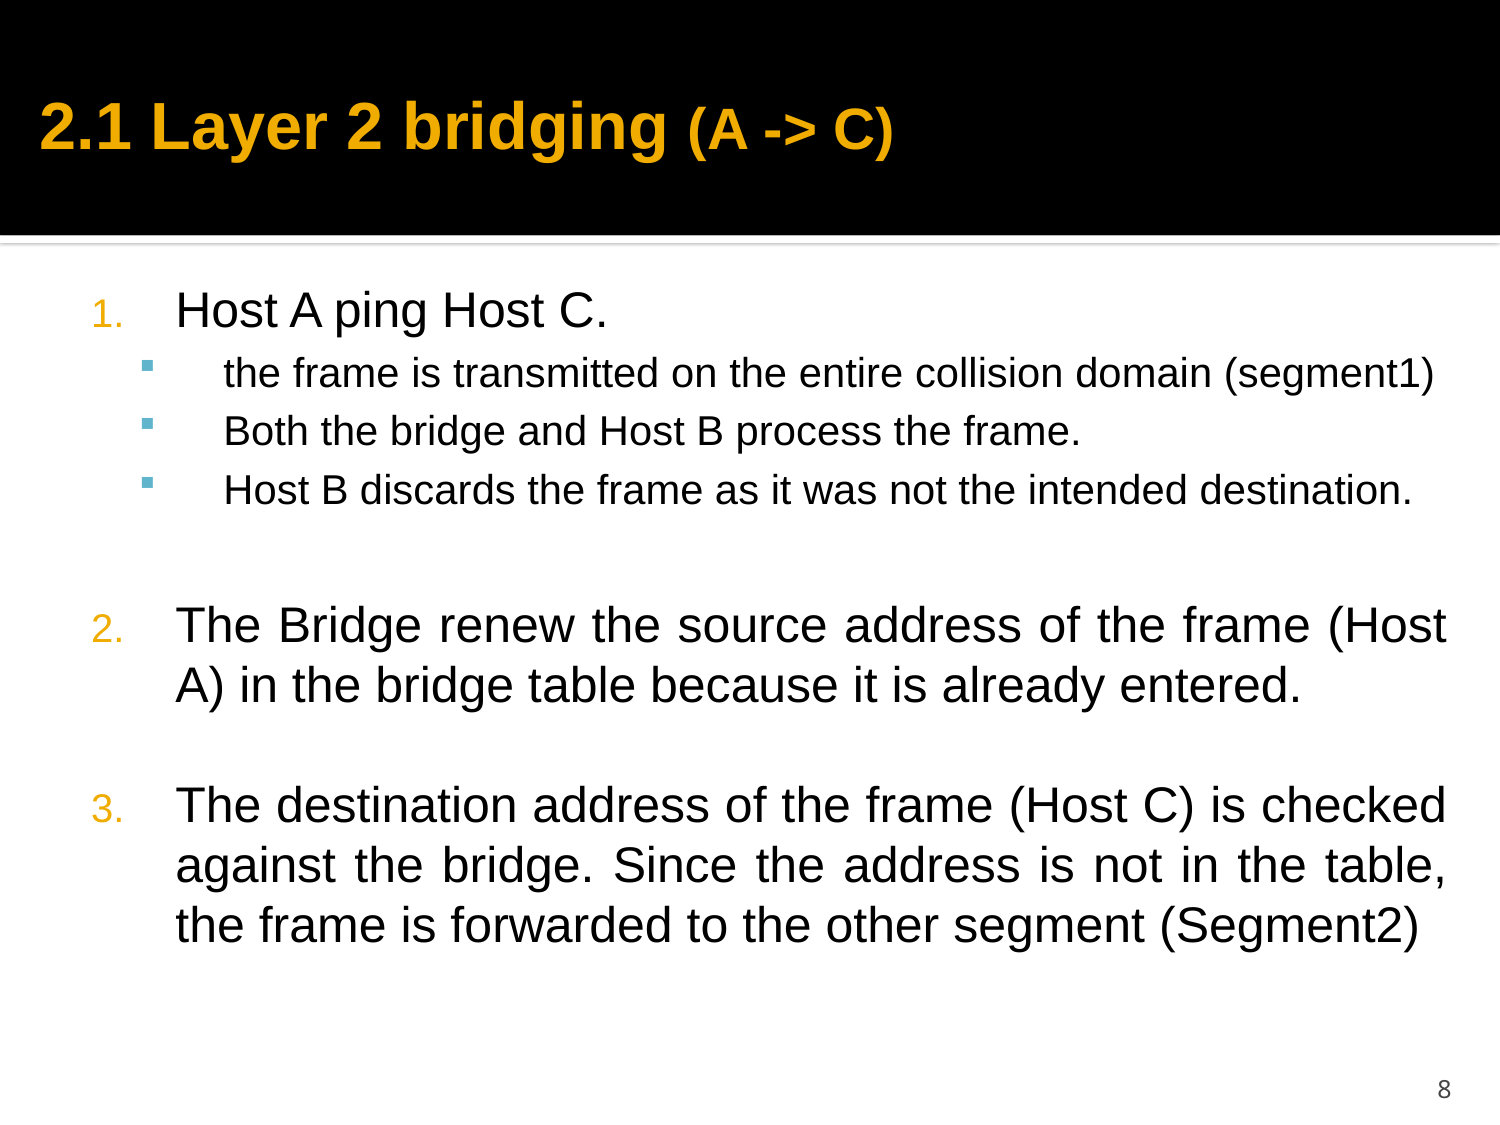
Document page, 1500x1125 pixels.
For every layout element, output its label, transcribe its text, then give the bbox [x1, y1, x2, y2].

list Host A ping Host C. the frame is transmitted on the entire collision domain (segment1) Both the bridge and Host B process the frame. Host B discards the frame as it was not the intended destination. The Bridge renew the source address of the frame (Host A) in the bridge table because it is already entered. The destination address of the frame (Host C) is checked against the bridge. Since the address is not in the table, the frame is forwarded to the other segment (Segment2) [62, 262, 1463, 1063]
slide_number 8 [1345, 1062, 1467, 1108]
title 2.1 Layer 2 bridging (A -> C) [24, 45, 1463, 200]
